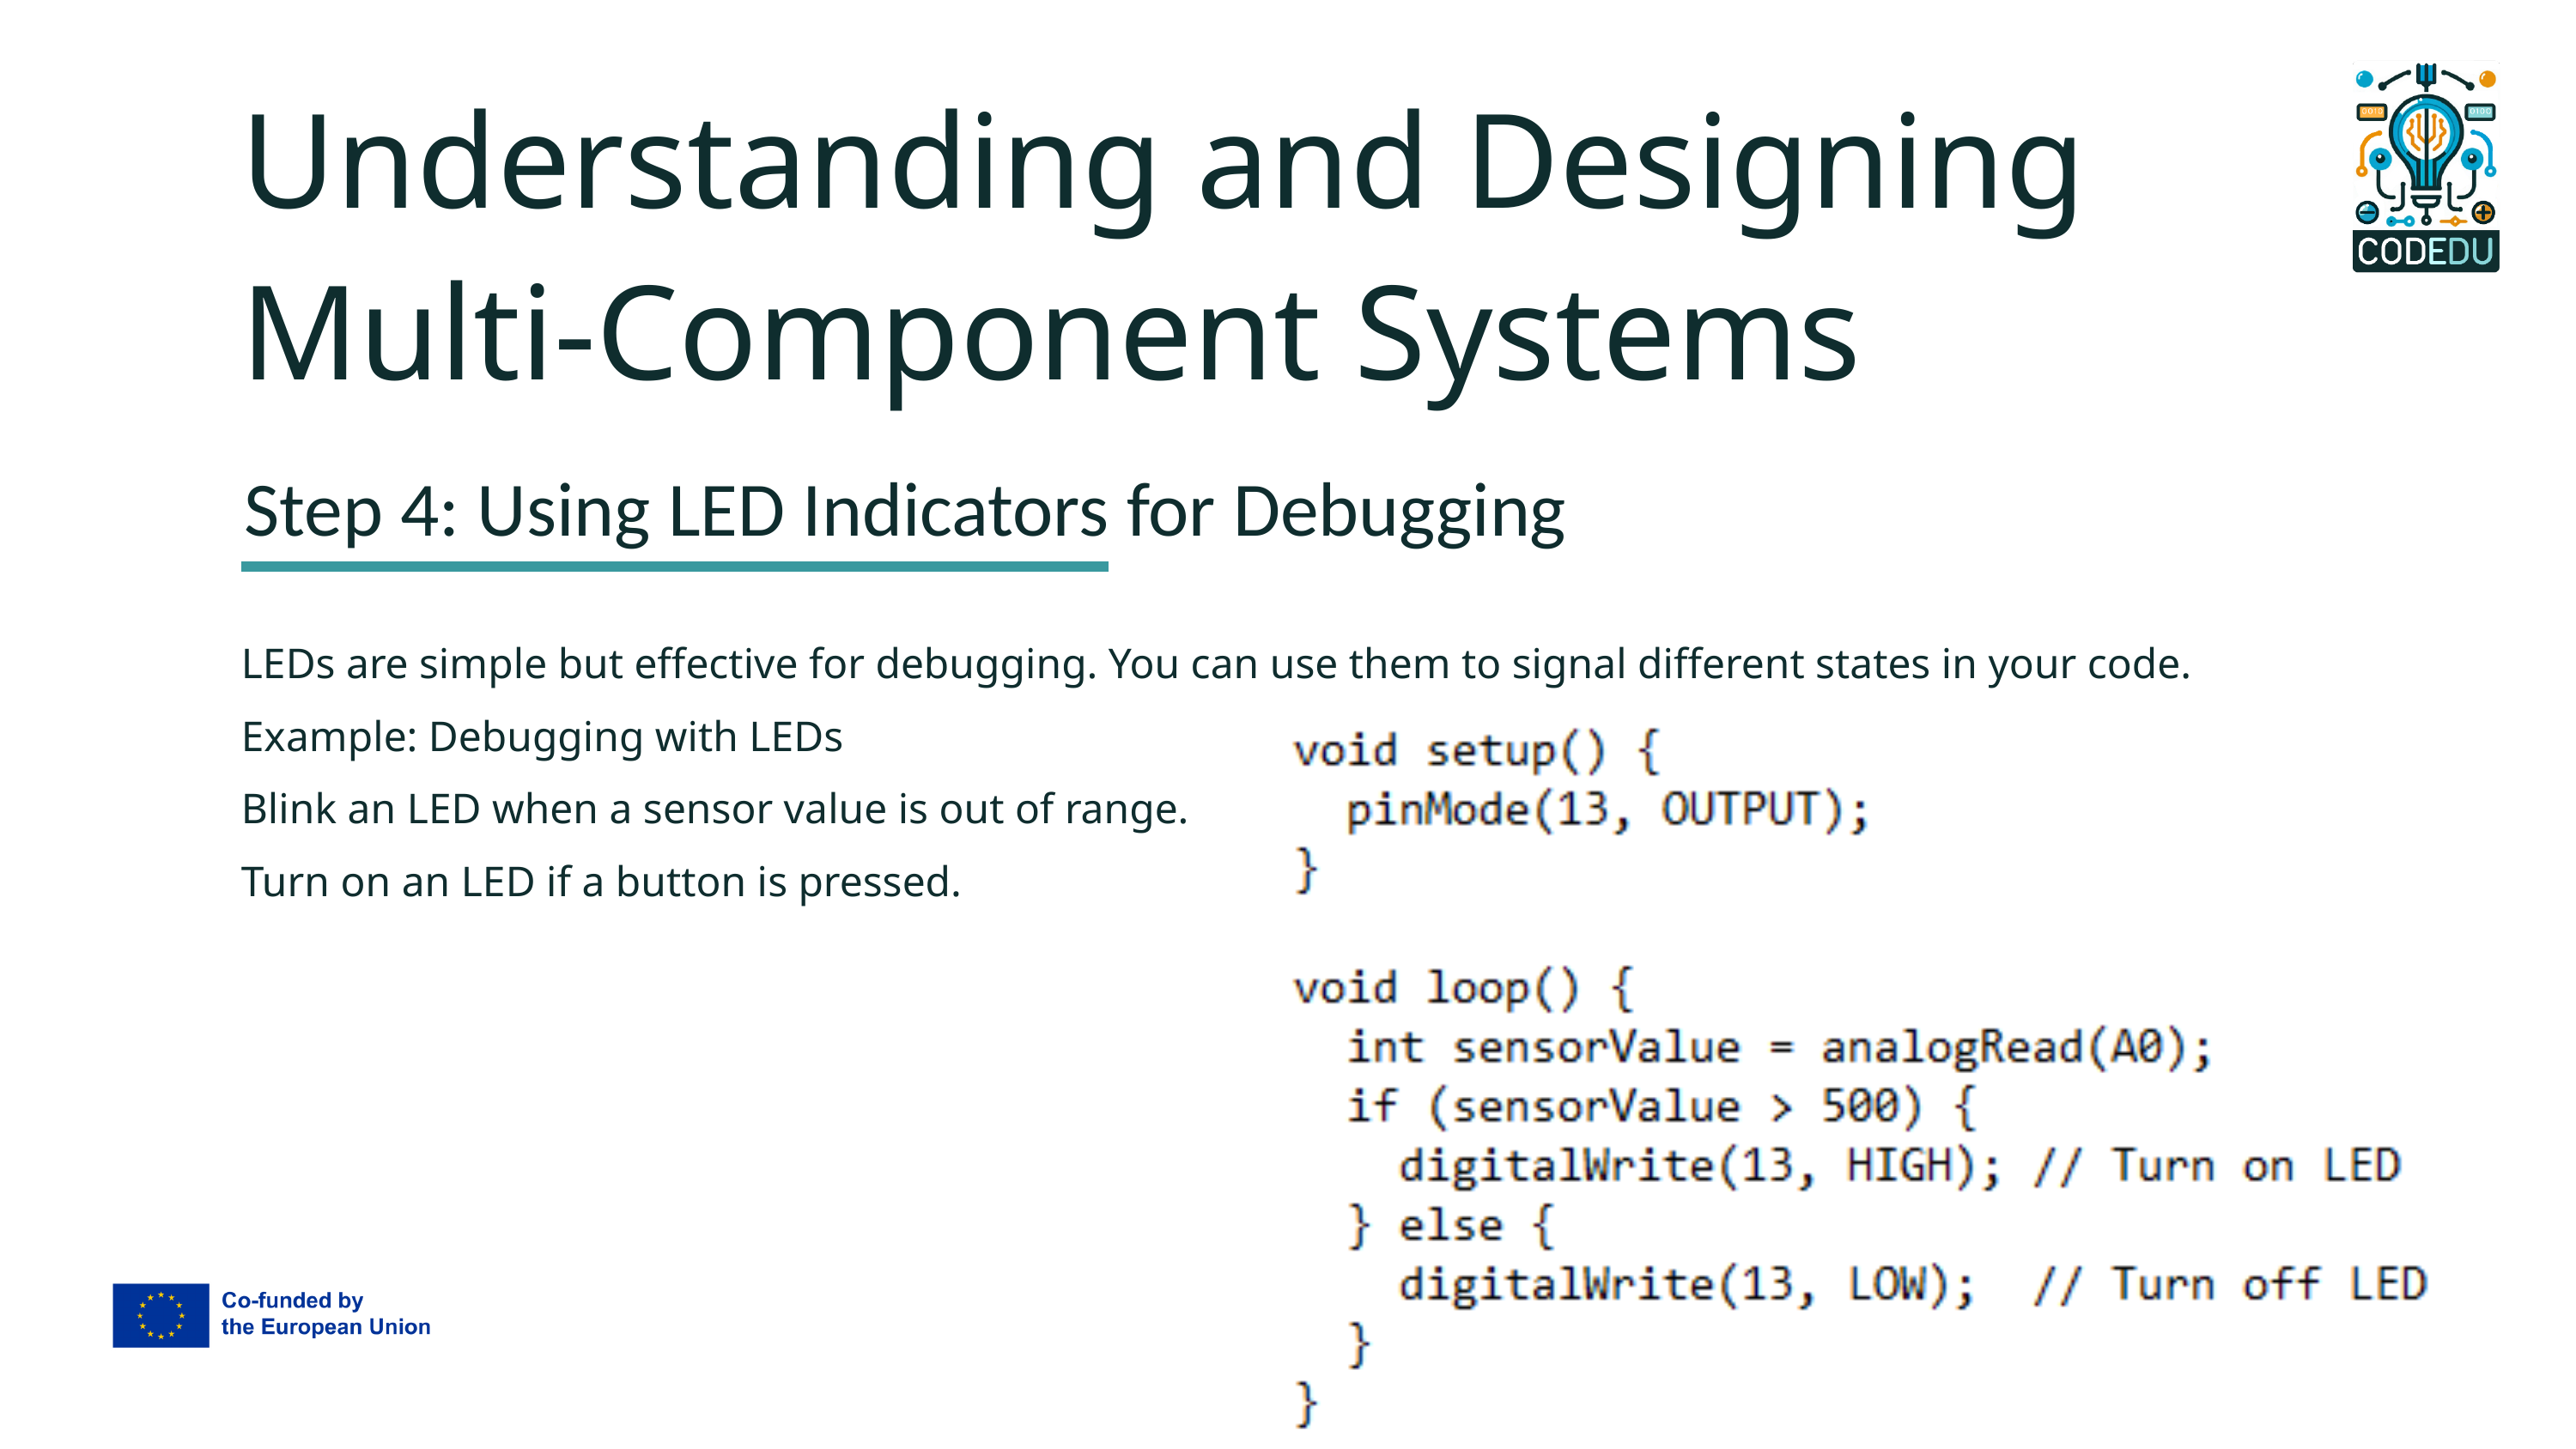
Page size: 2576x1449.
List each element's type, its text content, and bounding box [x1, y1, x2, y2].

text_box LEDs are simple but effective for debugging. You can use them to signal different states in your code. Example: Debugging with LEDs Blink an LED when a sensor value is out of range. Turn on an LED if a button is pressed. [240, 615, 2385, 978]
picture [2221, 0, 2576, 395]
text_box Understanding and Designing Multi-Component Systems [240, 61, 2226, 407]
picture [1285, 720, 2475, 1449]
text_box [107, 1278, 443, 1353]
text_box Step 4: Using LED Indicators for Debugging [244, 421, 2399, 552]
